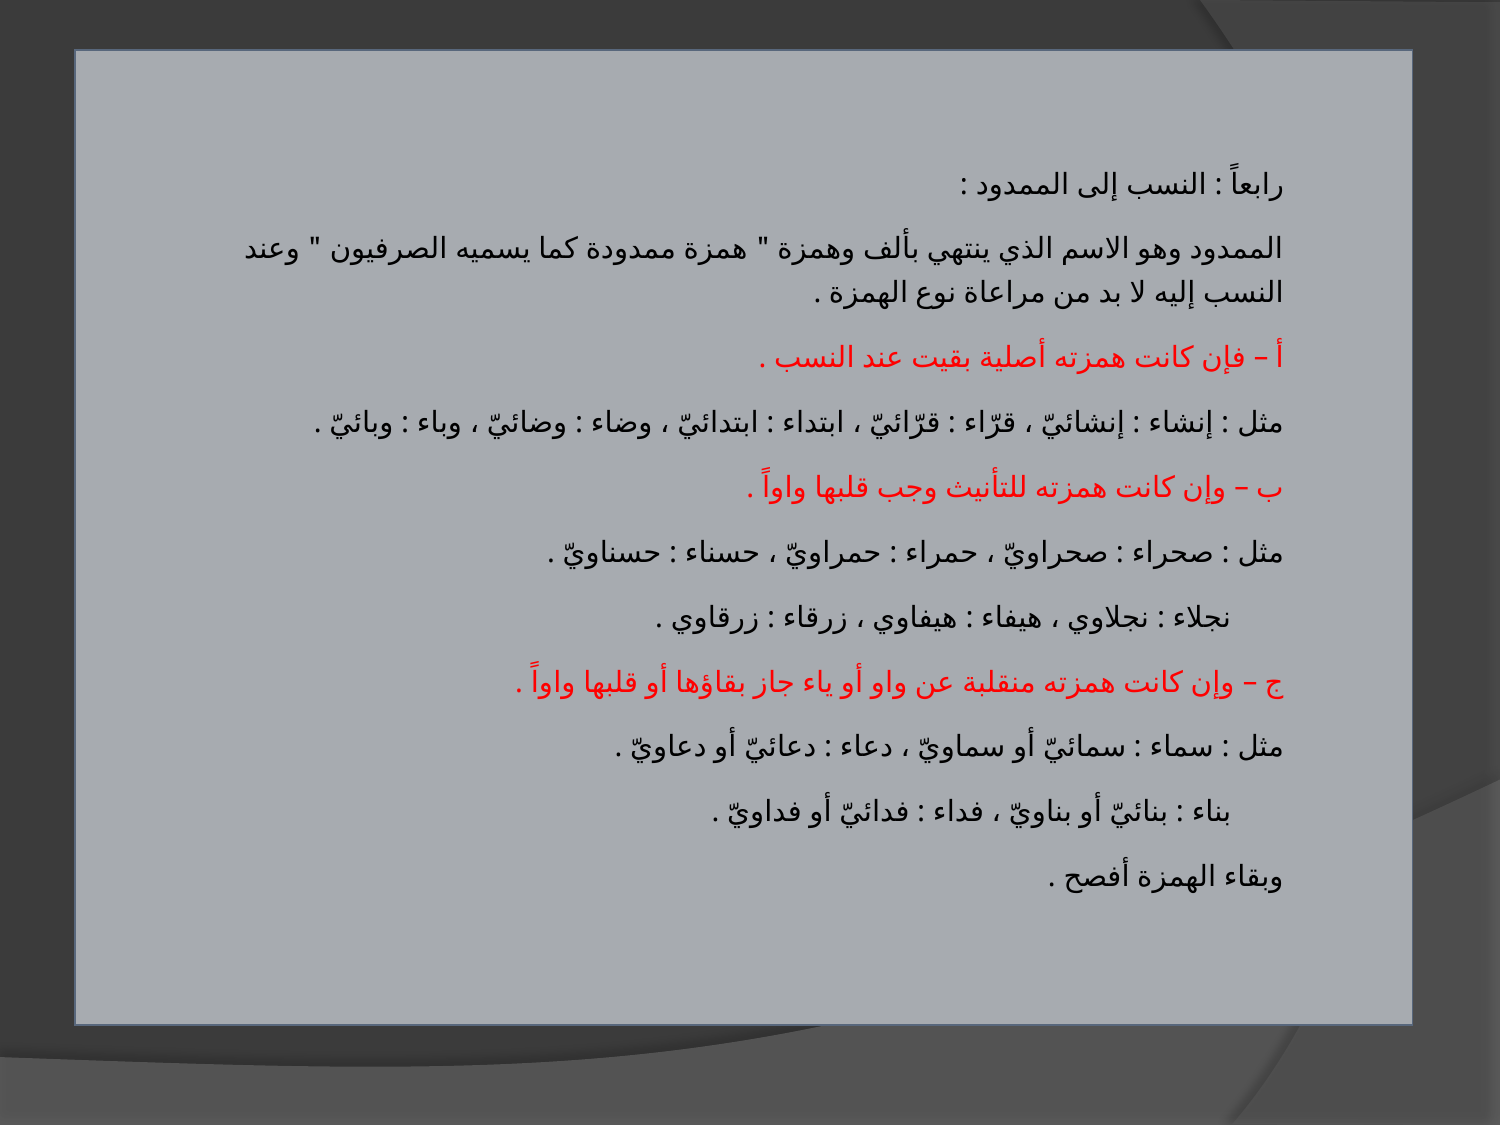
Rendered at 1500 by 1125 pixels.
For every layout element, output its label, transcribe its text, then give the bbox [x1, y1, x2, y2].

table_header رابعاً : النسب إلى الممدود : الممدود وهو الاسم الذي ينتهي بألف وهمزة " همزة ممدودة كما يسميه الصرفيون " وعند النسب إليه لا بد من مراعاة نوع الهمزة . أ – فإن كانت همزته أصلية بقيت عند النسب . مثل : إنشاء : إنشائيّ ، قرّاء : قرّائيّ ، ابتداء : ابتدائيّ ، وضاء : وضائيّ ، وباء : وبائيّ . ب – وإن كانت همزته للتأنيث وجب قلبها واواً . مثل : صحراء : صحراويّ ، حمراء : حمراويّ ، حسناء : حسناويّ . نجلاء : نجلاوي ، هيفاء : هيفاوي ، زرقاء : زرقاوي . ج – وإن كانت همزته منقلبة عن واو أو ياء جاز بقاؤها أو قلبها واواً . مثل : سماء : سمائيّ أو سماويّ ، دعاء : دعائيّ أو دعاويّ . بناء : بنائيّ أو بناويّ ، فداء : فدائيّ أو فداويّ . وبقاء الهمزة أفصح . [76, 51, 1412, 1024]
